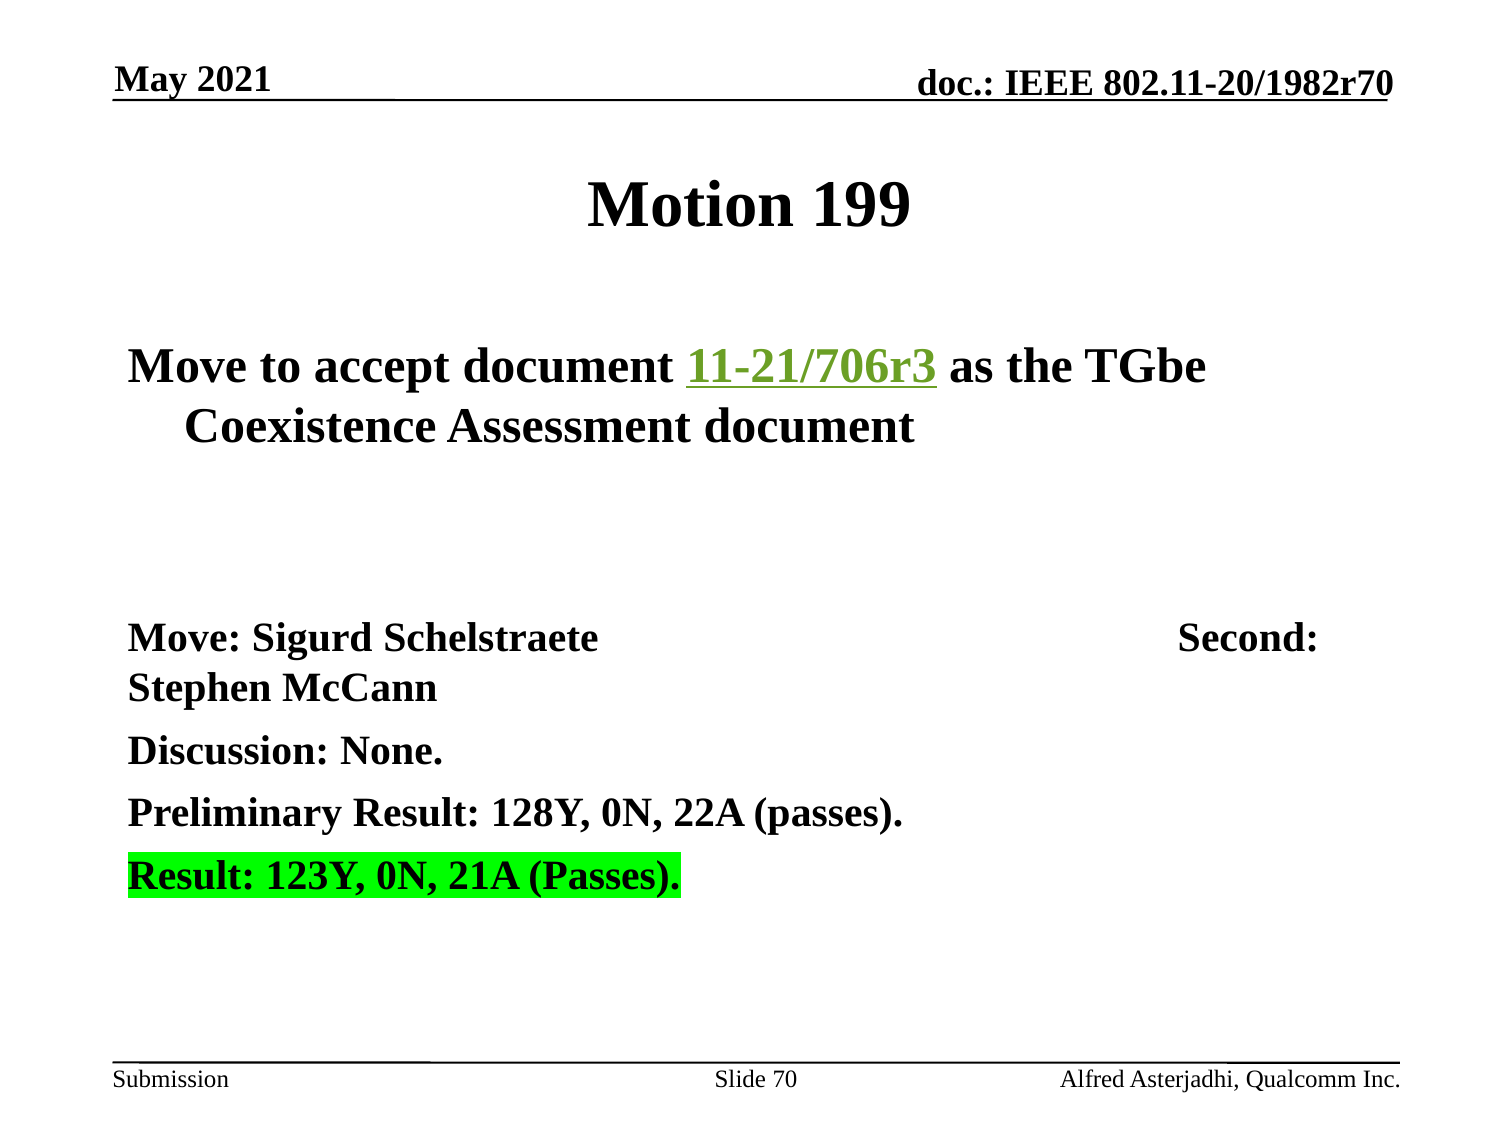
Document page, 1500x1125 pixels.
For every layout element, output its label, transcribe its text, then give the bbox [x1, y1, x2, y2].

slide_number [114, 54, 423, 100]
title Motion 199 [112, 112, 1388, 288]
footer Alfred Asterjadhi, Qualcomm Inc. [878, 1061, 1402, 1093]
list Move to accept document 11-21/706r3 as the TGbe Coexistence Assessment document Move: Sigurd Schelstraete Second: Stephen McCann Discussion: None. Preliminary Result: 128Y, 0N, 22A (passes). Result: 123Y, 0N, 21A (Passes). [112, 324, 1388, 1063]
slide_number Slide 70 [712, 1061, 800, 1123]
